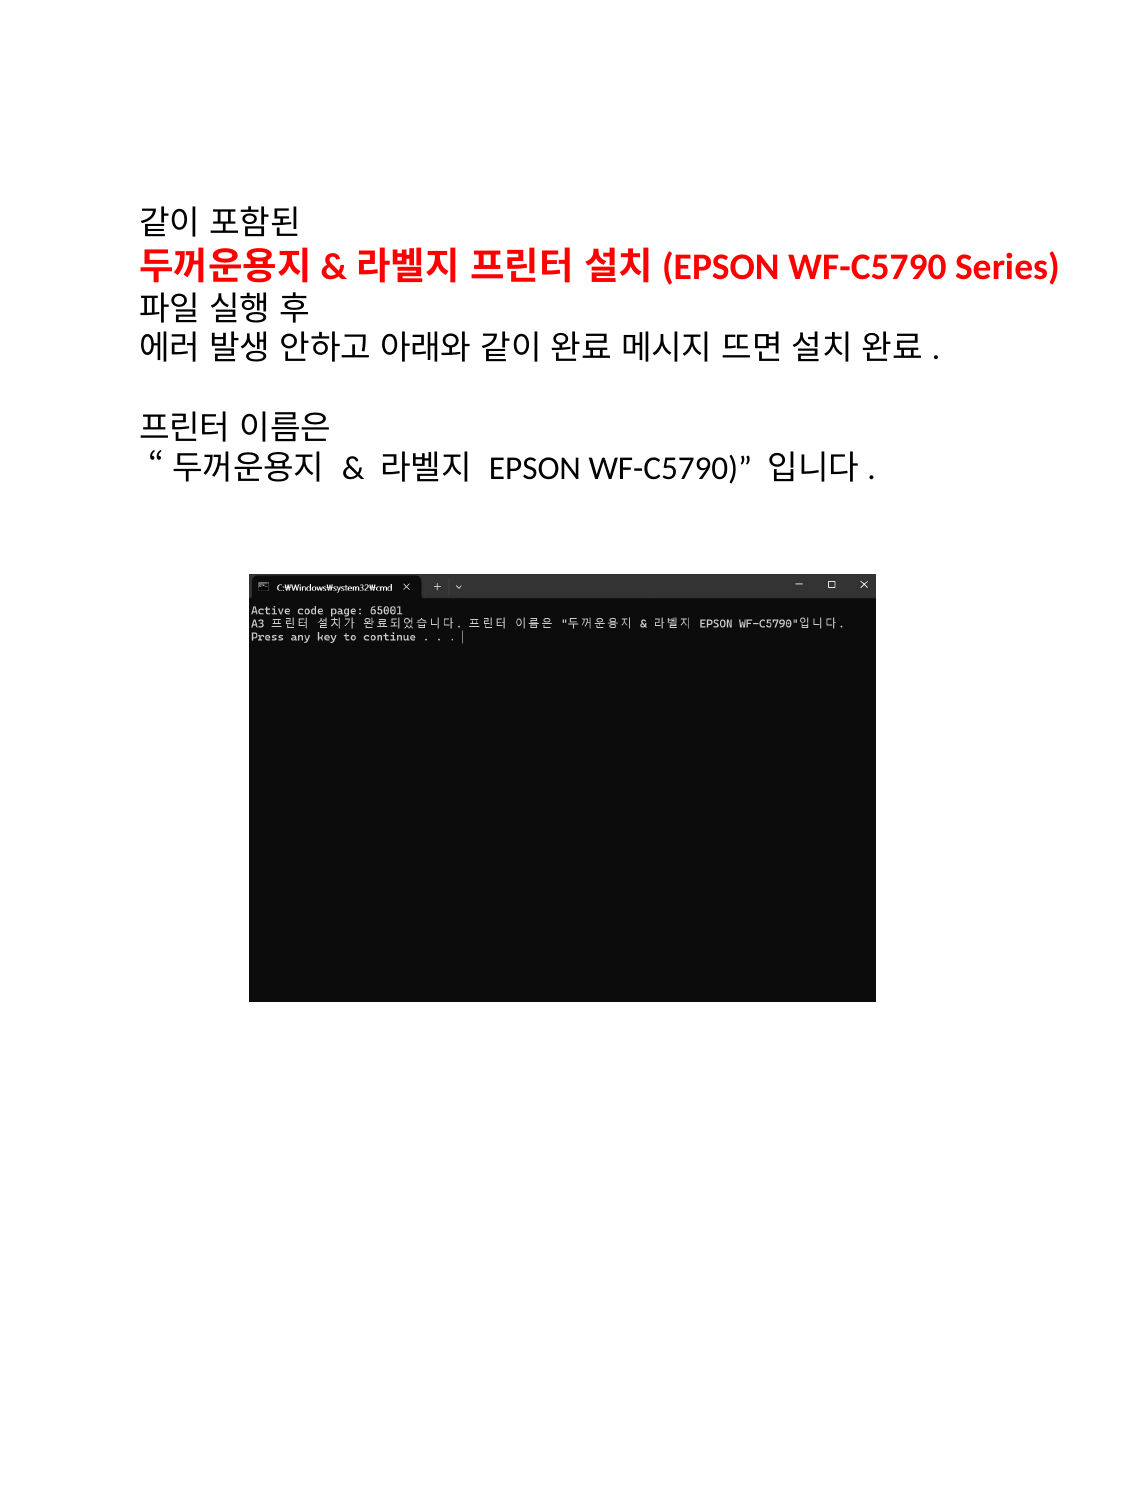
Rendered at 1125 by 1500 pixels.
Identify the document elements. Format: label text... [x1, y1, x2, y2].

text_box 같이 포함된 두꺼운용지&라벨지 프린터 설치(EPSON WF-C5790 Series) 파일 실행 후 에러 발생 안하고 아래와 같이 완료 메시지 뜨면 설치 완료. 프린터 이름은 “두꺼운용지 & 라벨지 EPSON WF-C5790)” 입니다. [124, 194, 1125, 494]
picture [249, 573, 876, 1002]
